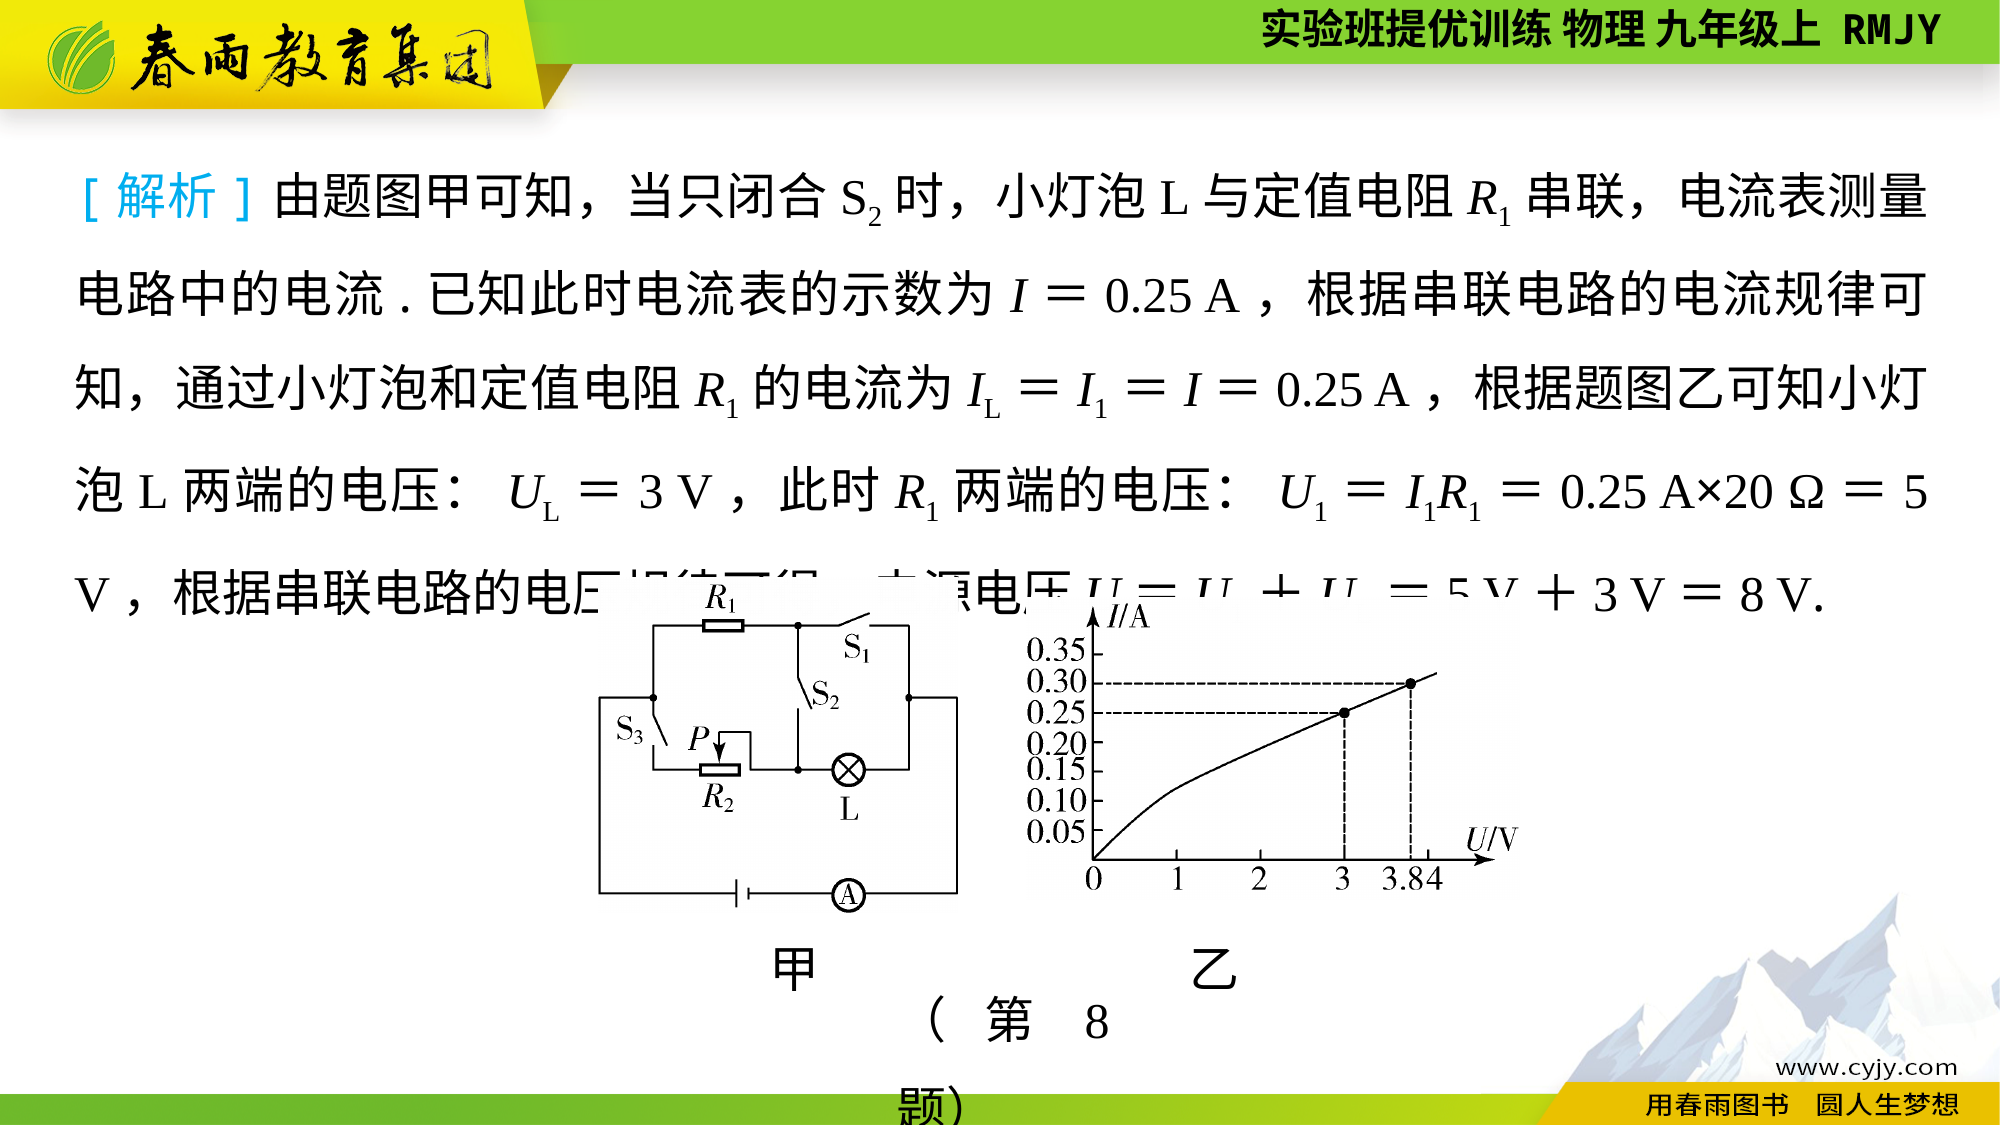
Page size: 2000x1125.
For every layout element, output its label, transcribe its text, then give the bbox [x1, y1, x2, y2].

picture [0, 0, 2000, 1125]
list [解析]由题图甲可知，当只闭合S2时，小灯泡L与定值电阻R1串联，电流表测量电路中的电流.已知此时电流表的示数为I＝0.25 A，根据串联电路的电流规律可知，通过小灯泡和定值电阻R1的电流为IL＝I1＝I＝0.25 A，根据题图乙可知小灯泡L两端的电压：UL＝3 V，此时R1两端的电压：U1＝I1R1＝0.25 A×20 Ω＝5 V，根据串联电路的电压规律可得，电源电压U＝U1＋UL＝5 V＋3 V＝8 V. [59, 122, 1944, 592]
text_box 甲 乙 [755, 900, 1307, 1005]
text_box （第8题） [881, 950, 1137, 1056]
